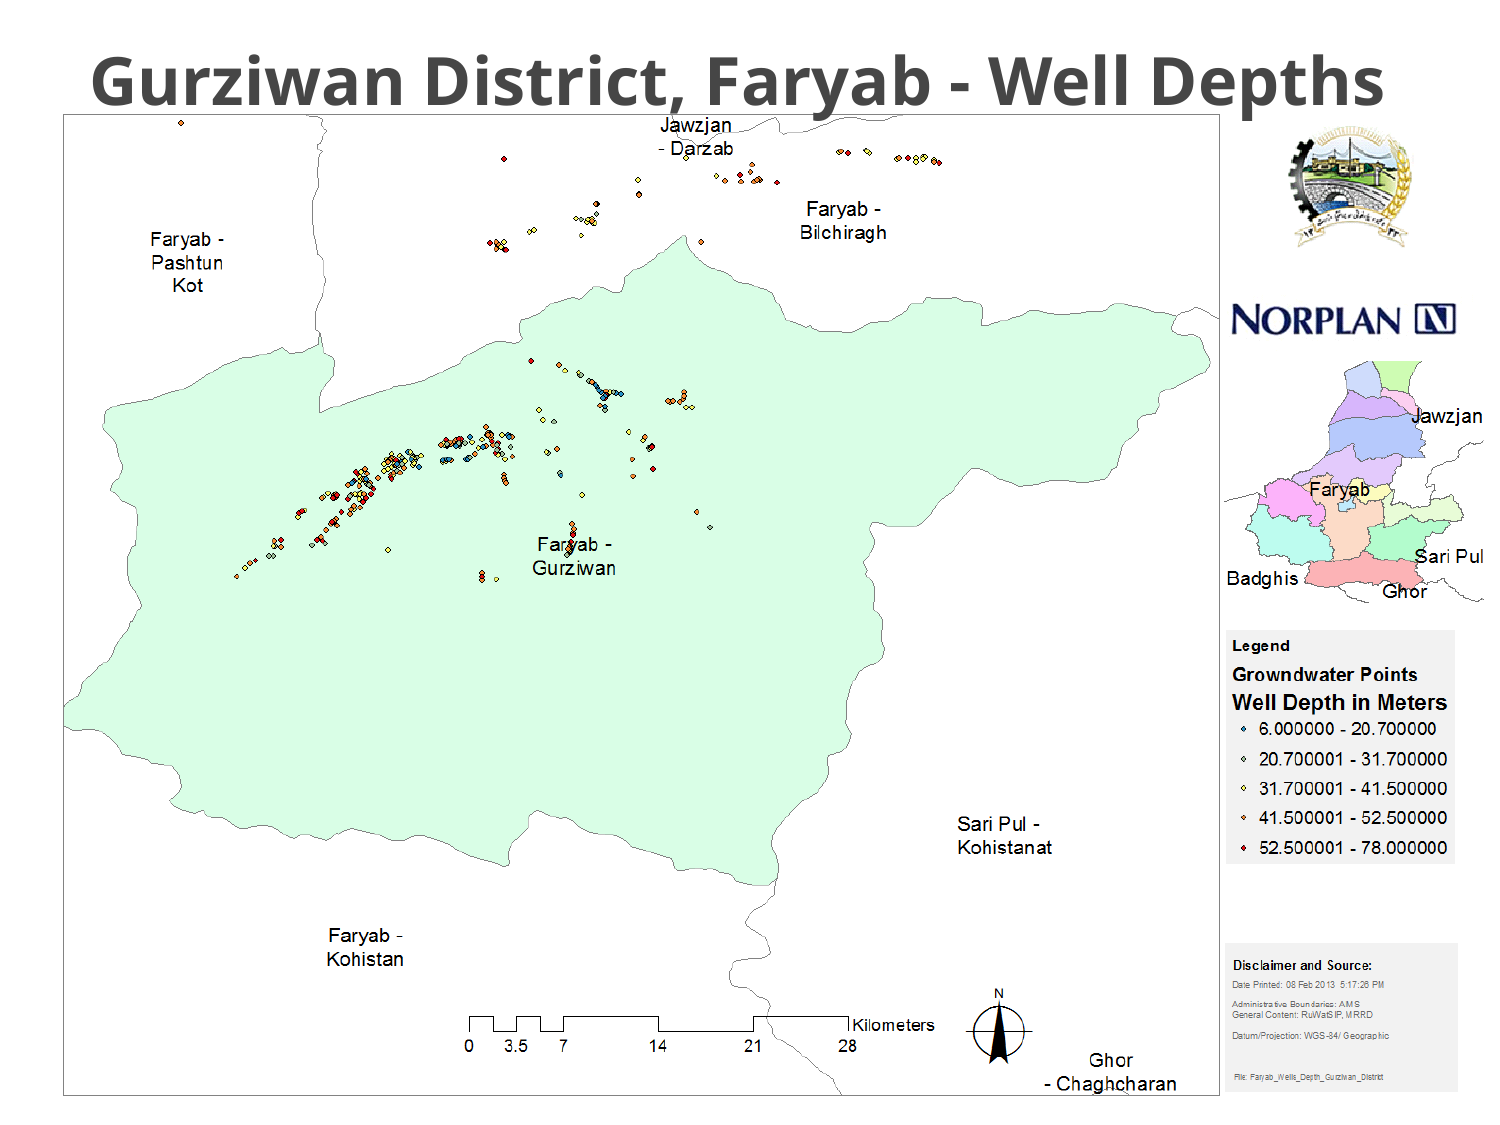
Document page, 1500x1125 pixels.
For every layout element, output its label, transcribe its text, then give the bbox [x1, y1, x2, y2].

picture [0, 63, 1500, 1125]
title Gurziwan District, Faryab - Well Depths [75, 24, 1425, 63]
